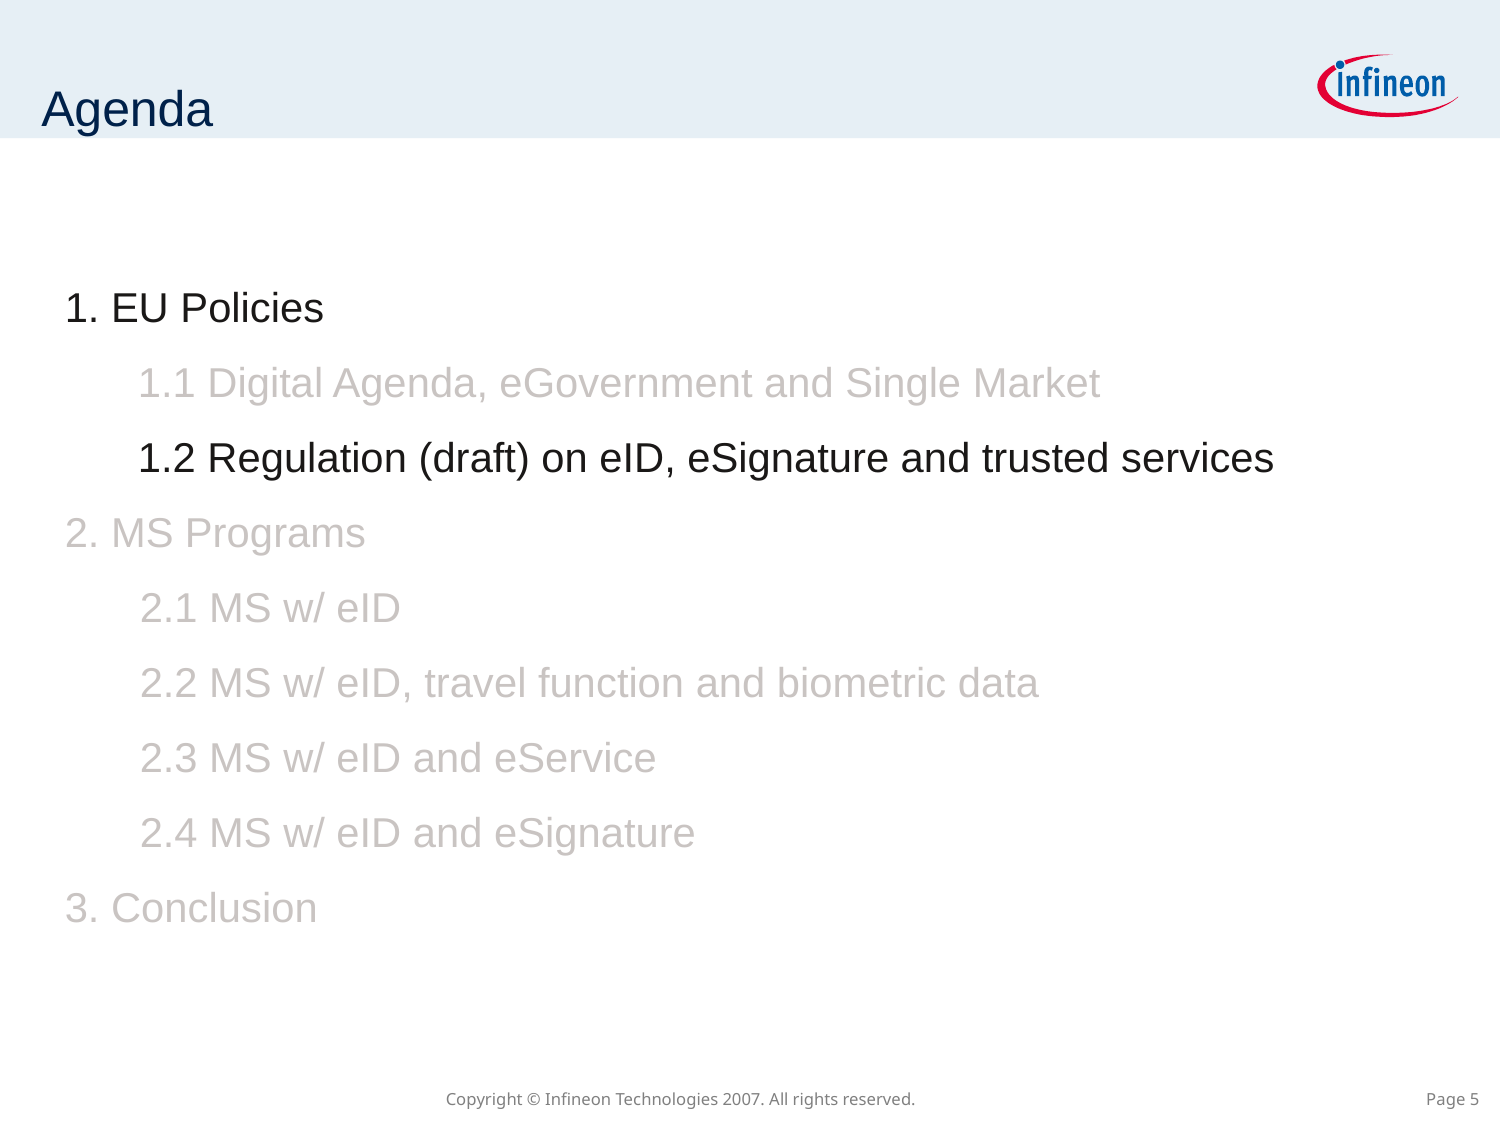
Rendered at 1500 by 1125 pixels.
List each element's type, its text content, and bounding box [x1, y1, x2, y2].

list 1. EU Policies 1.1 Digital Agenda, eGovernment and Single Market 1.2 Regulation (draft) on eID, eSignature and trusted services 2. MS Programs 2.1 MS w/ eID 2.2 MS w/ eID, travel function and biometric data 2.3 MS w/ eID and eService 2.4 MS w/ eID and eSignature 3. Conclusion [64, 255, 1389, 1000]
title Agenda [40, 10, 1200, 138]
